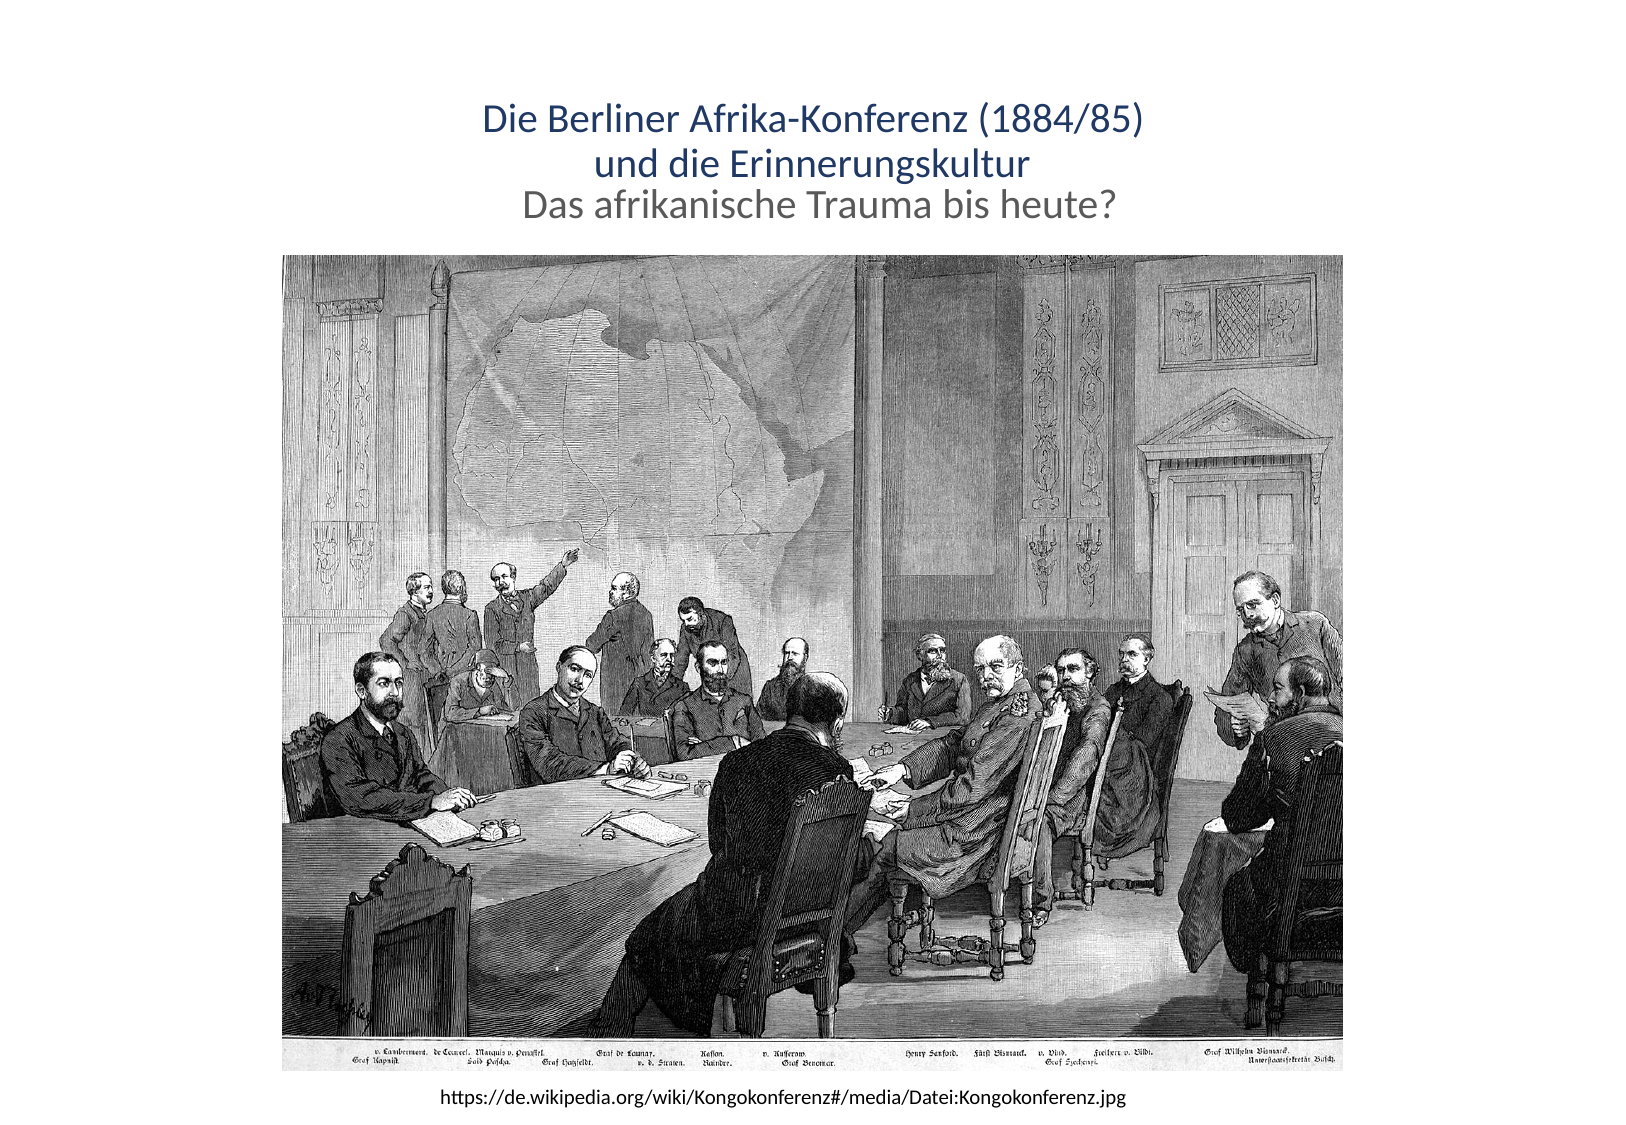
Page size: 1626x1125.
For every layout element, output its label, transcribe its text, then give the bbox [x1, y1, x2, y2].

picture [282, 255, 1343, 1071]
text_box https://de.wikipedia.org/wiki/Kongokonferenz#/media/Datei:Kongokonferenz.jpg [377, 1076, 1190, 1116]
subtitle Das afrikanische Trauma bis heute? [251, 174, 1389, 462]
title Die Berliner Afrika-Konferenz (1884/85) und die Erinnerungskultur [70, 48, 1555, 290]
